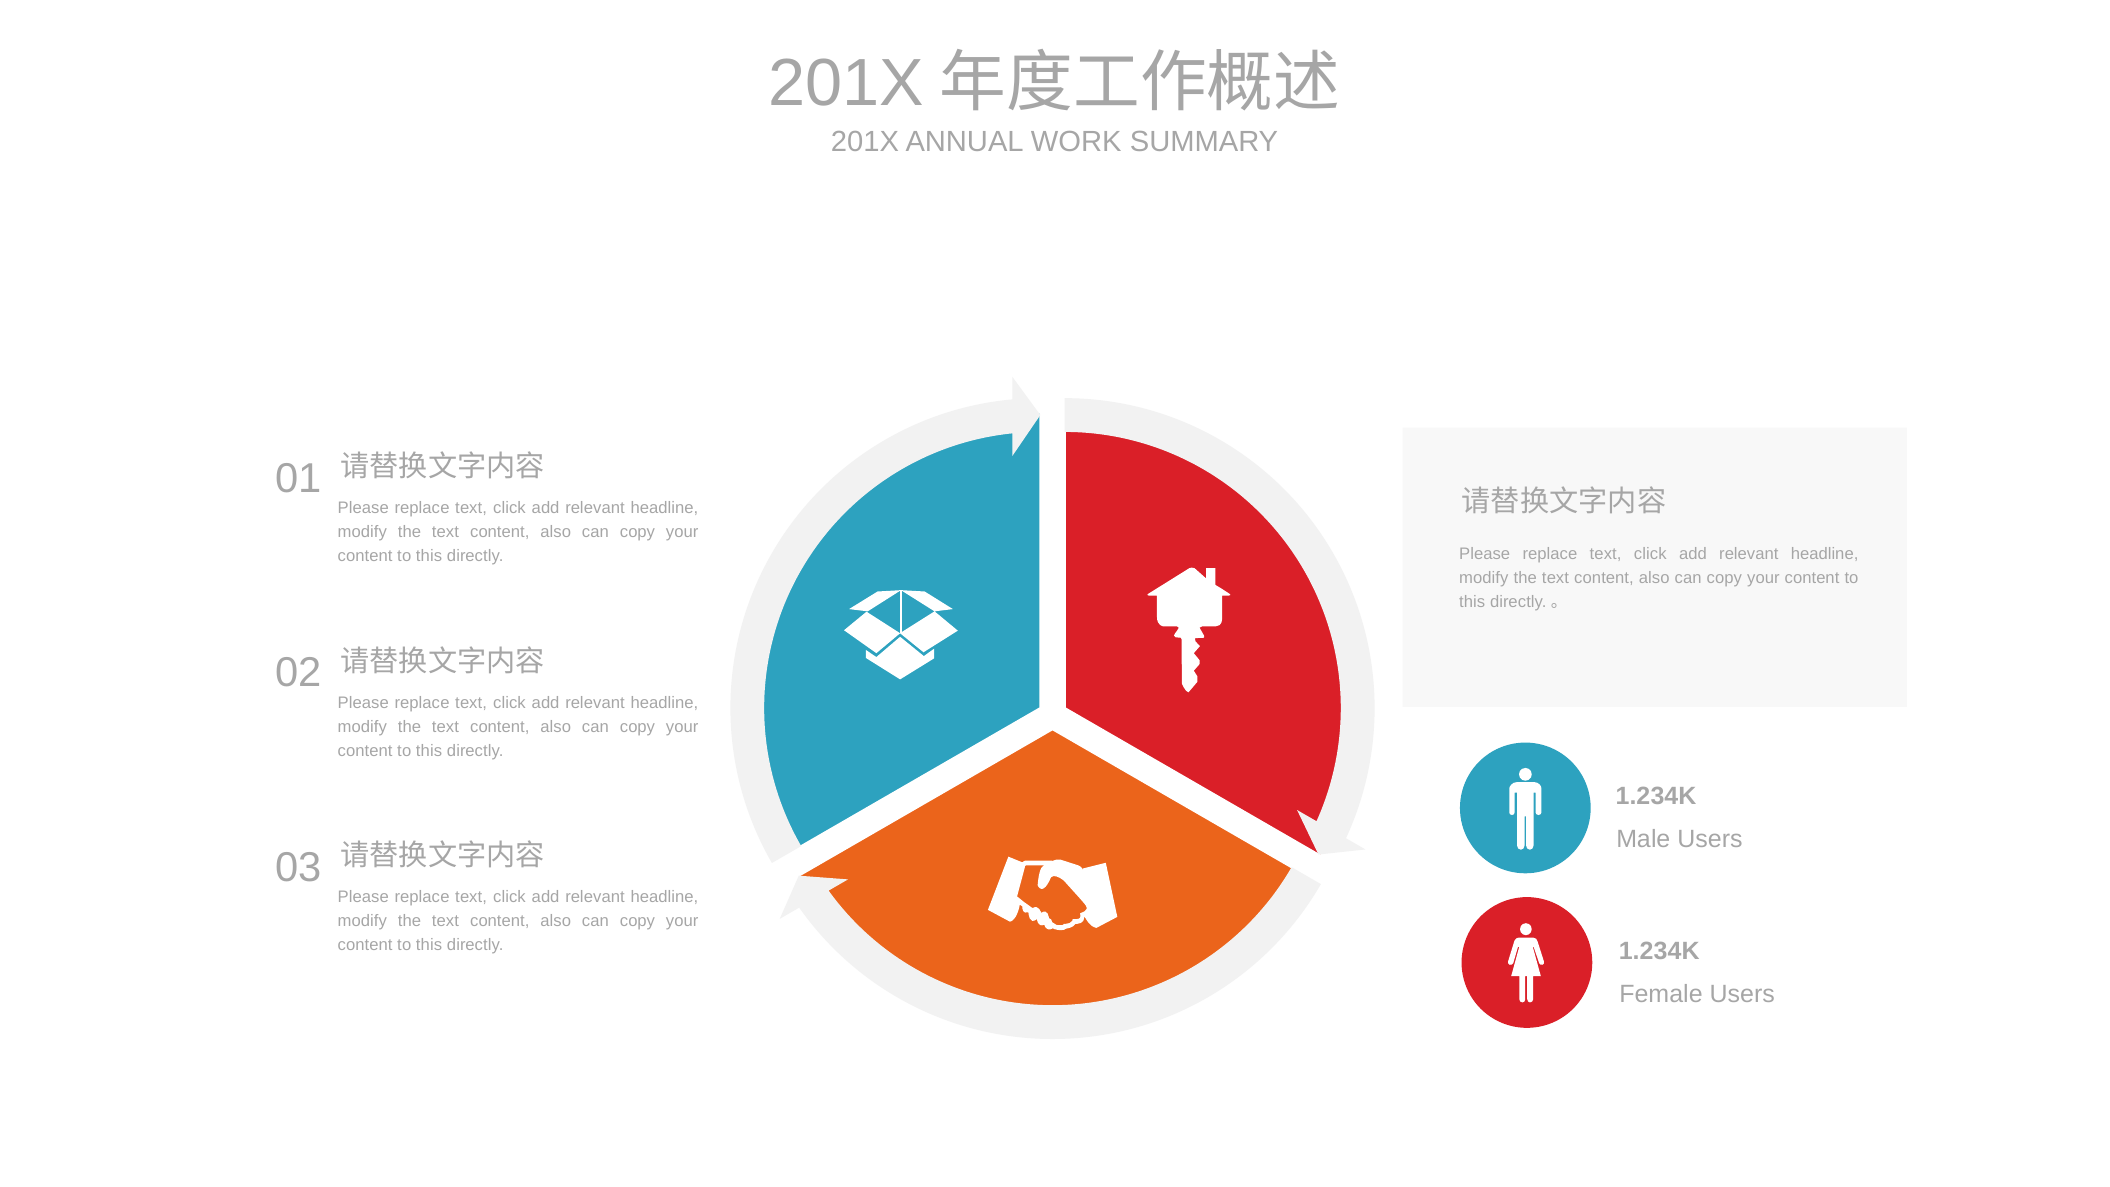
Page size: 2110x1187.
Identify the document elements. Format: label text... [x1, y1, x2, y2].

text_box 1.234K [1600, 766, 1712, 817]
text_box Female Users [1604, 963, 1791, 1015]
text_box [1461, 897, 1593, 1028]
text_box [707, 375, 1398, 1062]
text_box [322, 822, 707, 961]
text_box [1402, 427, 1907, 707]
text_box 01 [260, 433, 322, 509]
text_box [322, 433, 707, 572]
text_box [844, 590, 958, 680]
text_box 02 [260, 627, 322, 703]
text_box 201X ANNUAL WORK SUMMARY [824, 122, 1285, 158]
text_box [322, 627, 707, 766]
text_box 1.234K [1603, 920, 1715, 972]
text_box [1459, 742, 1591, 874]
text_box Male Users [1601, 809, 1758, 861]
text_box 03 [260, 822, 322, 897]
text_box 201X年度工作概述 [730, 38, 1379, 119]
